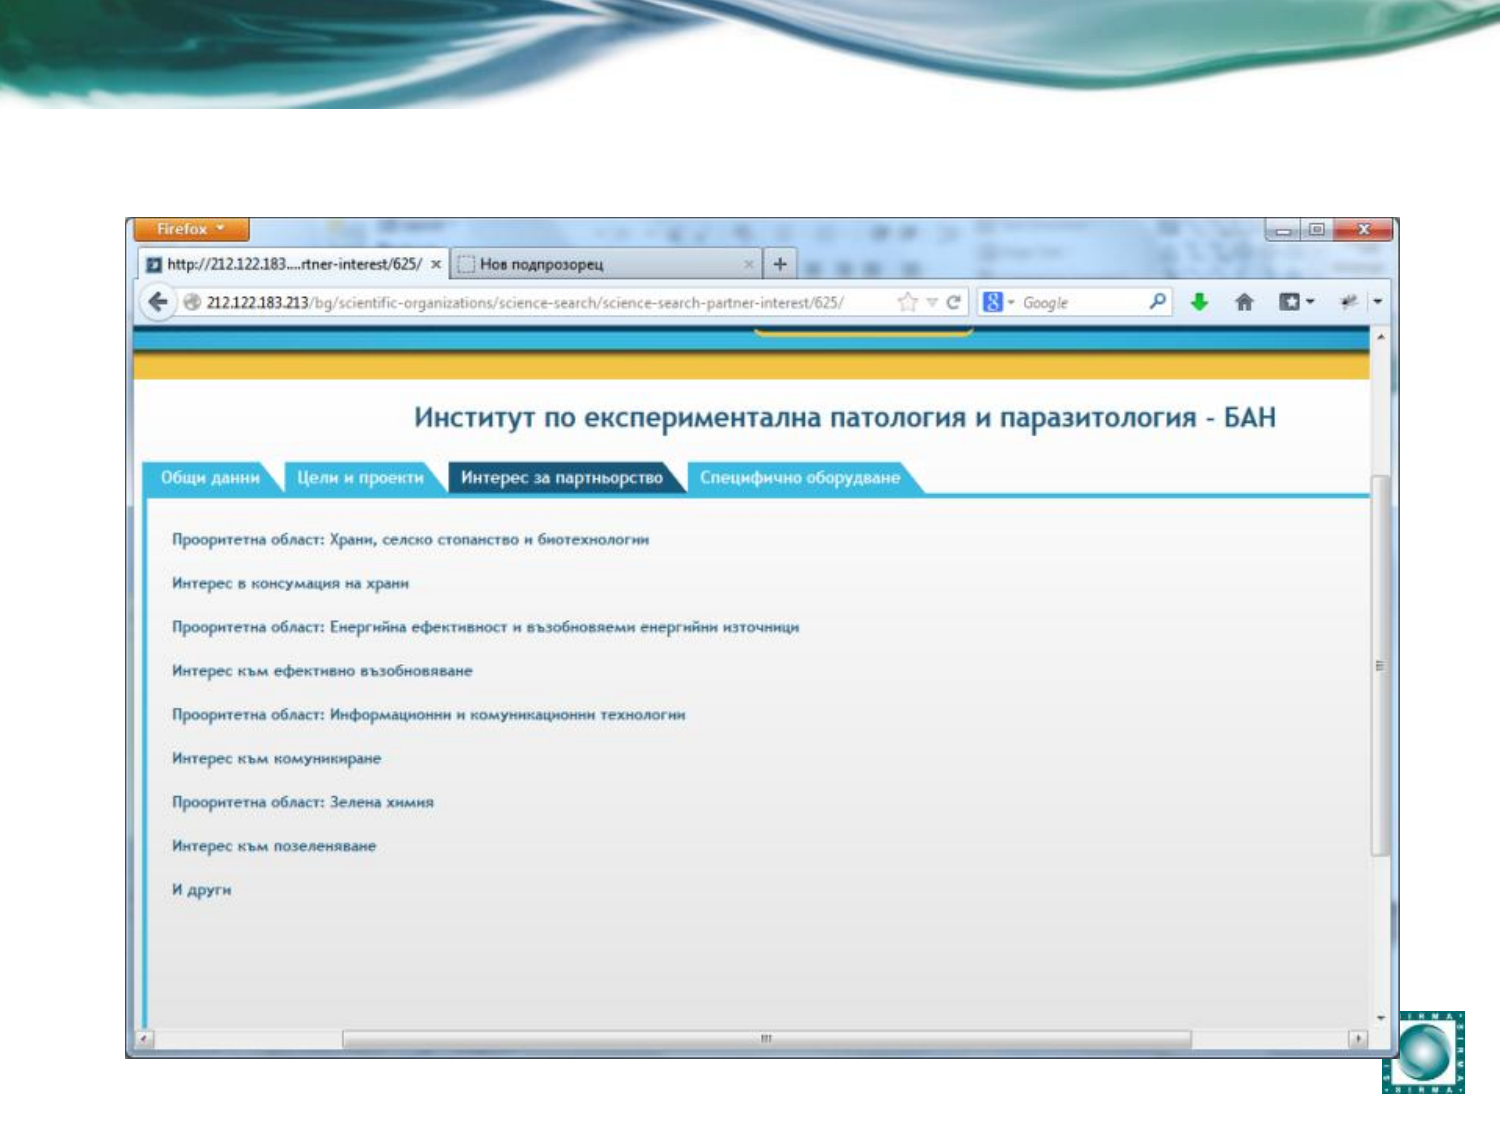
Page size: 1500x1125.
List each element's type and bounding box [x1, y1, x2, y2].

picture [0, 0, 1500, 109]
picture [125, 217, 1465, 1094]
